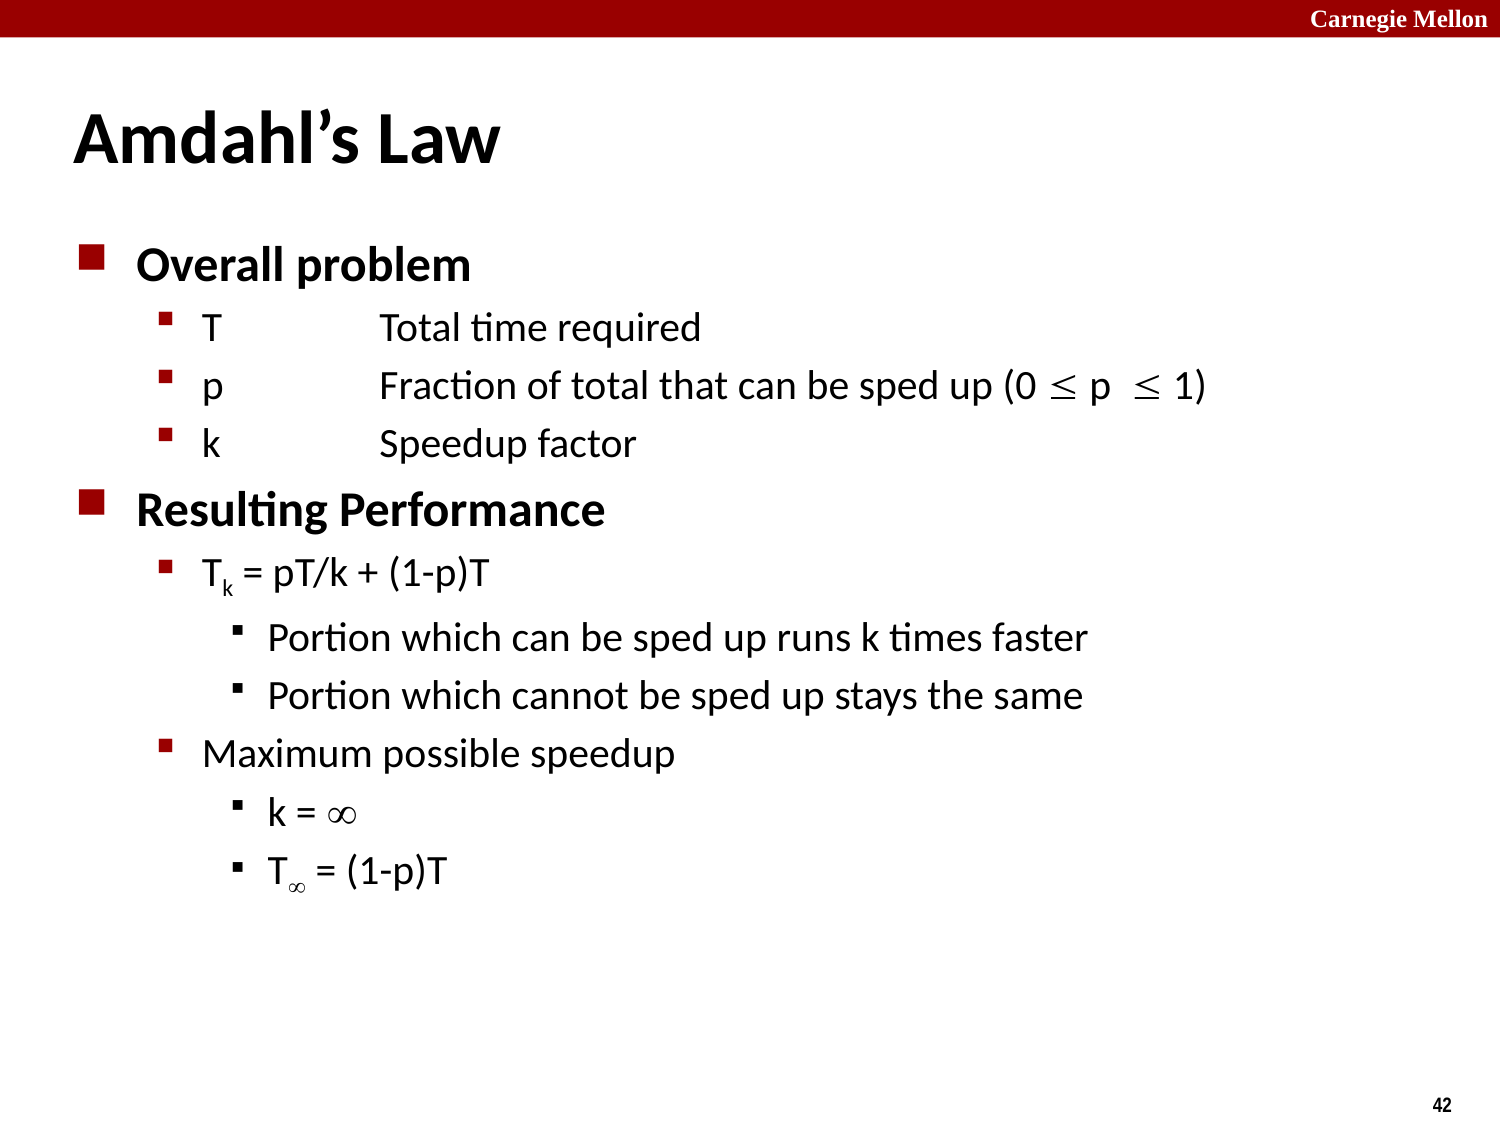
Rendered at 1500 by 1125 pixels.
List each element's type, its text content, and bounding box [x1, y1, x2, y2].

list Overall problem T Total time required p Fraction of total that can be sped up (0  p  1) k Speedup factor Resulting Performance Tk = pT/k + (1-p)T Portion which can be sped up runs k times faster Portion which cannot be sped up stays the same Maximum possible speedup k =  T = (1-p)T [64, 223, 1361, 1040]
title Amdahl’s Law [58, 71, 1305, 197]
